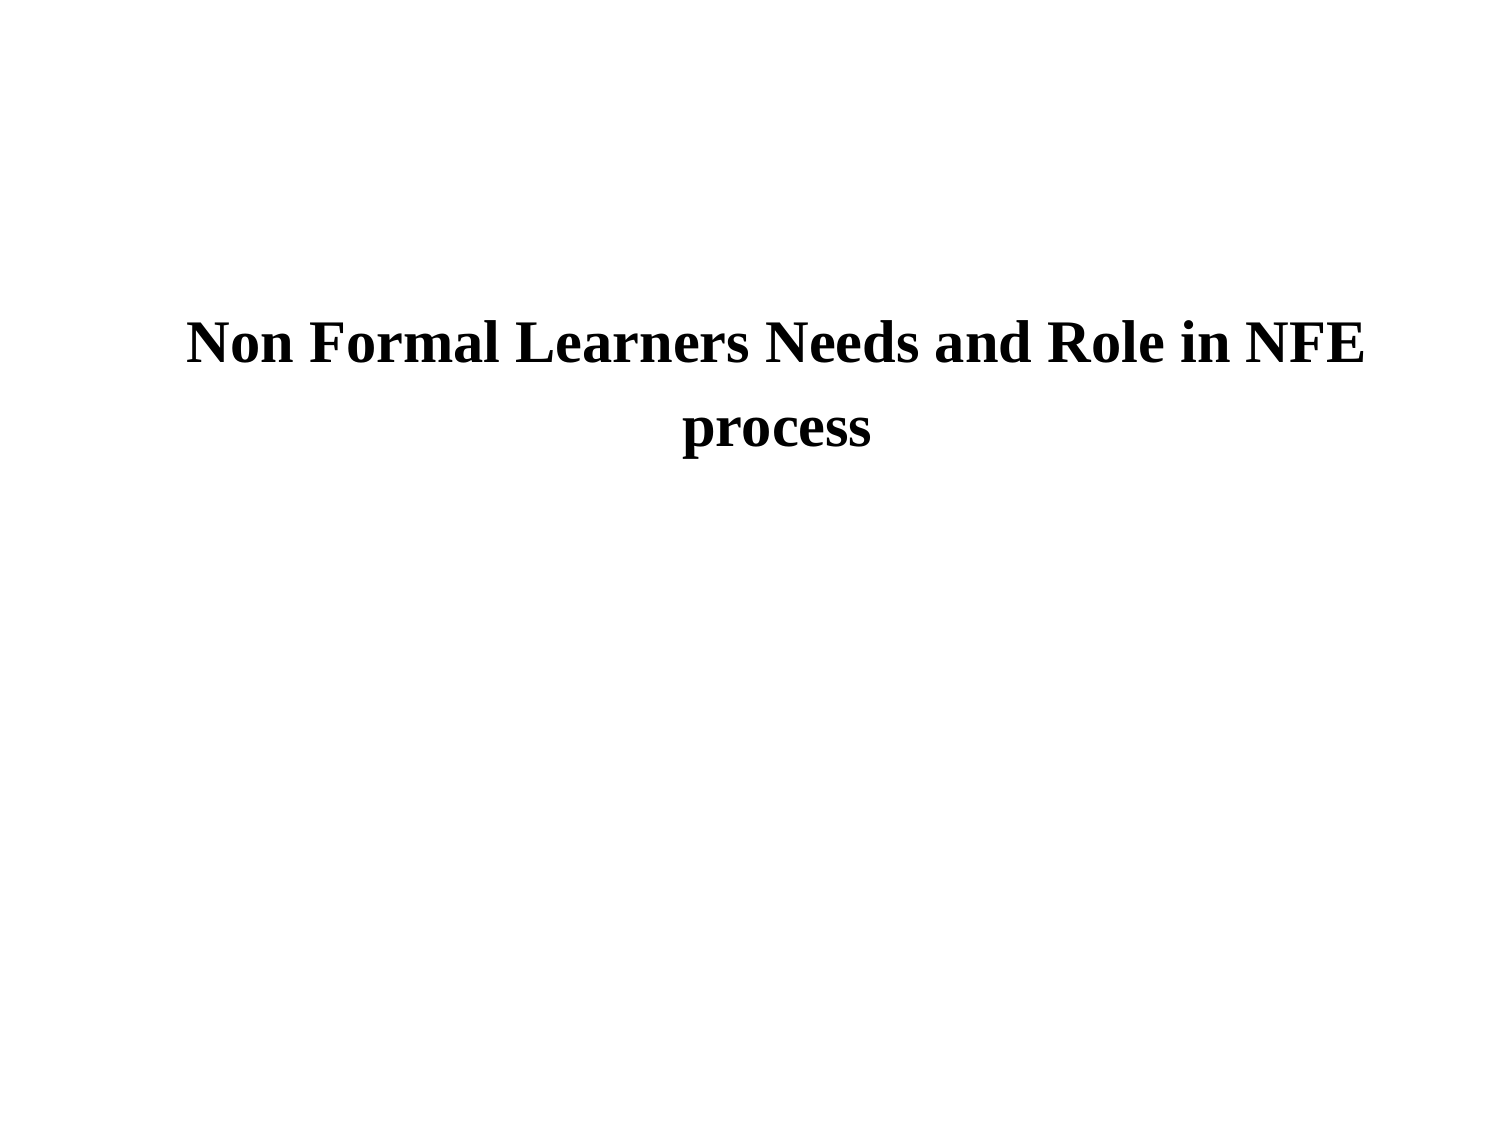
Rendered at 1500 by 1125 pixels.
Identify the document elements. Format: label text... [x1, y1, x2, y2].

title Non Formal Learners Needs and Role in NFE process [112, 200, 1388, 525]
